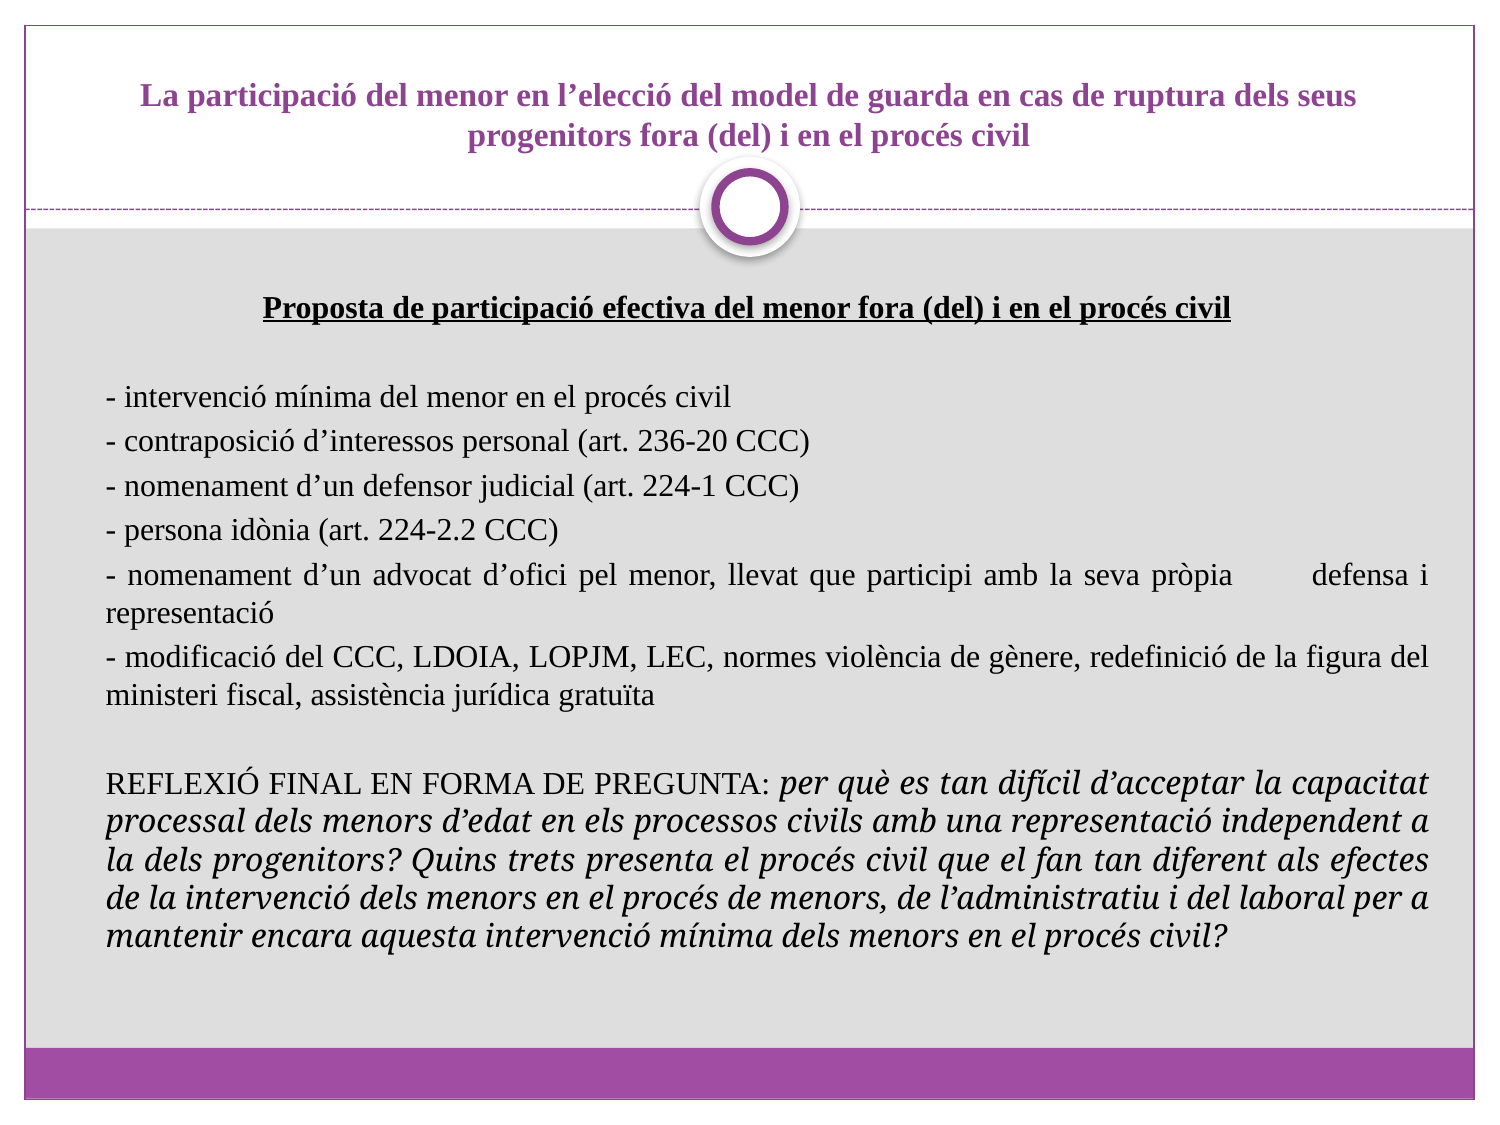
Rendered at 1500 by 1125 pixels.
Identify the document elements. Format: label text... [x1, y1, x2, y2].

title La participació del menor en l’elecció del model de guarda en cas de ruptura dels seus progenitors fora (del) i en el procés civil [49, 42, 1450, 161]
list Proposta de participació efectiva del menor fora (del) i en el procés civil - intervenció mínima del menor en el procés civil - contraposició d’interessos personal (art. 236-20 CCC) - nomenament d’un defensor judicial (art. 224-1 CCC) - persona idònia (art. 224-2.2 CCC) - nomenament d’un advocat d’ofici pel menor, llevat que participi amb la seva pròpia defensa i representació - modificació del CCC, LDOIA, LOPJM, LEC, normes violència de gènere, redefinició de la figura del ministeri fiscal, assistència jurídica gratuïta REFLEXIÓ FINAL EN FORMA DE PREGUNTA: per què es tan difícil d’acceptar la capacitat processal dels menors d’edat en els processos civils amb una representació independent a la dels progenitors? Quins trets presenta el procés civil que el fan tan diferent als efectes de la intervenció dels menors en el procés de menors, de l’administratiu i del laboral per a mantenir encara aquesta intervenció mínima dels menors en el procés civil? [49, 278, 1445, 1001]
